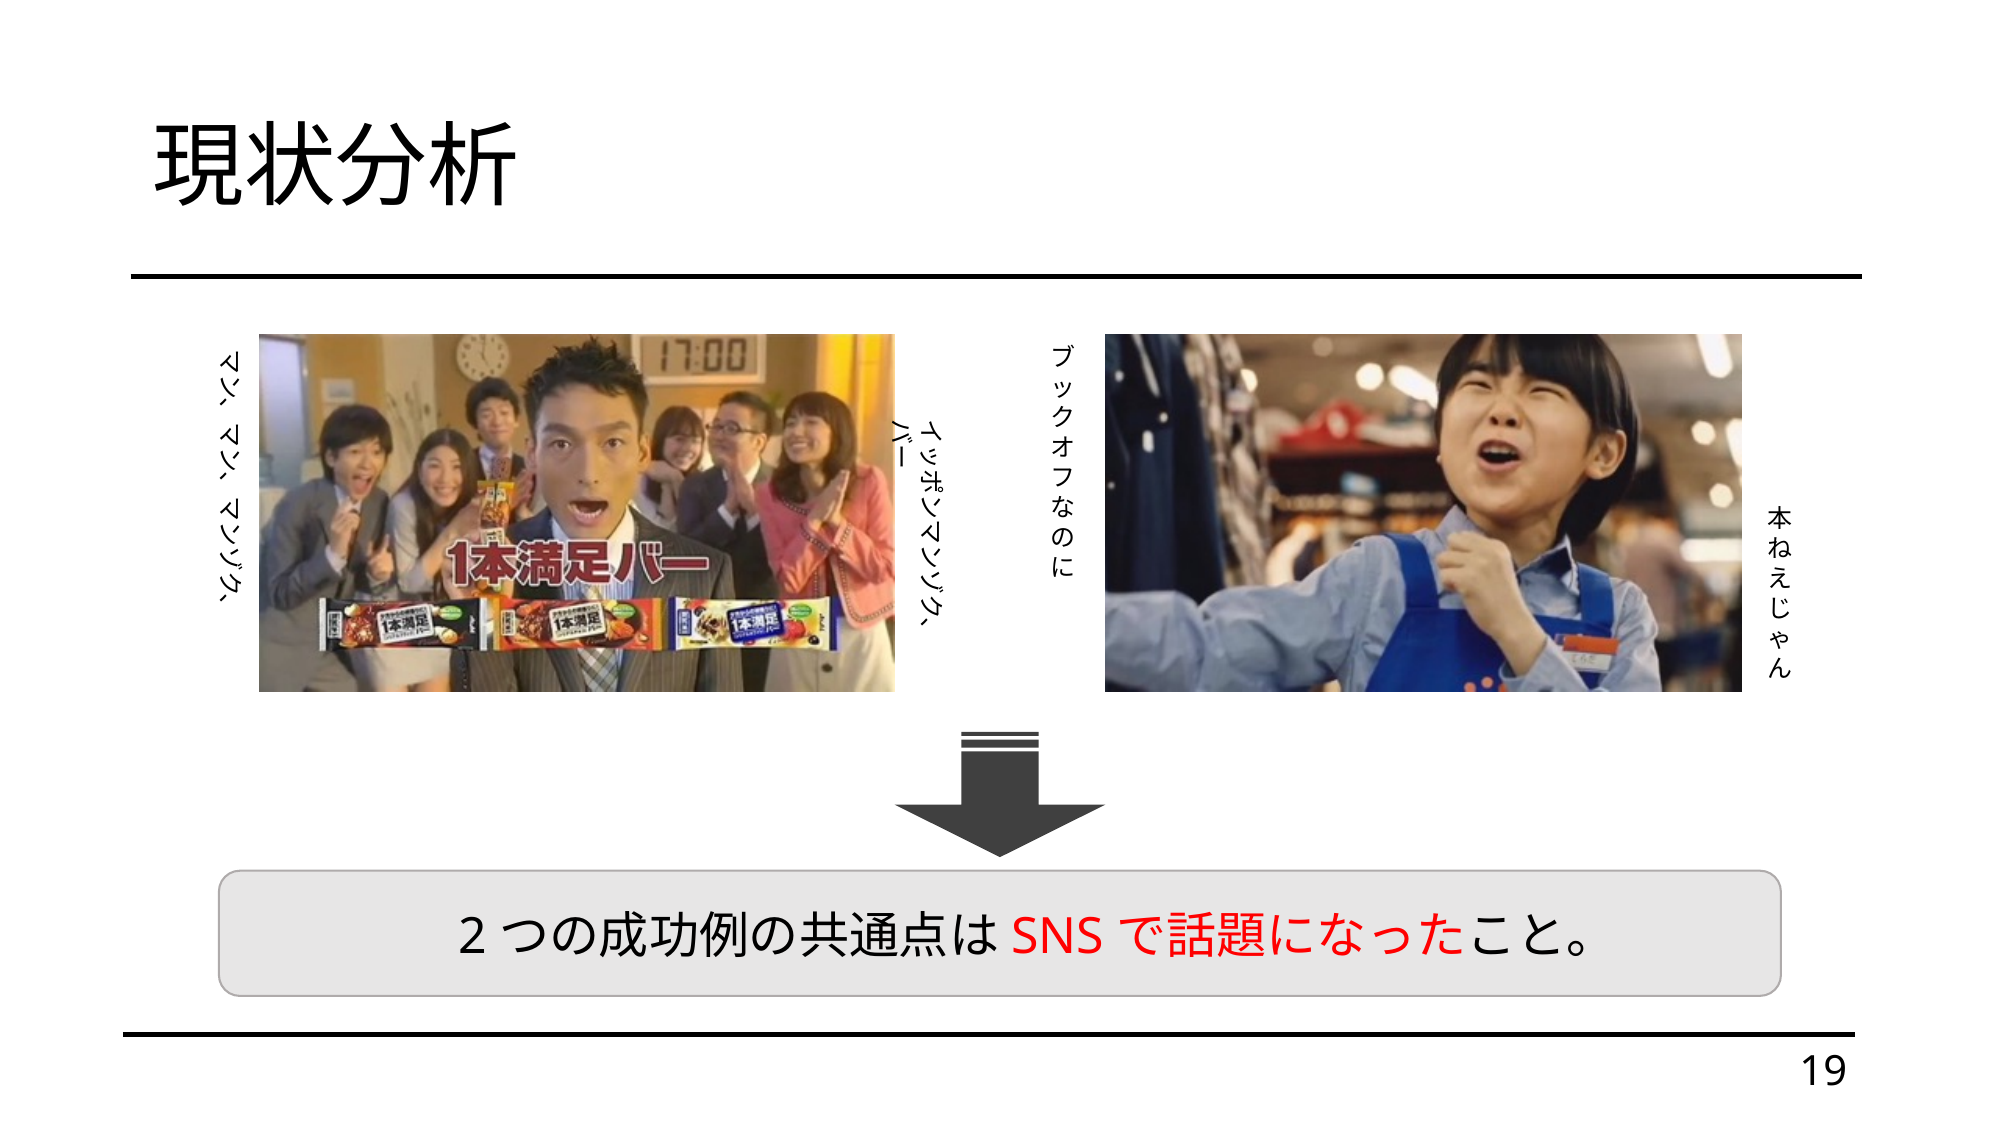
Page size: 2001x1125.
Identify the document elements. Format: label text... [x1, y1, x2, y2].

text_box 本ねえじゃん [1752, 495, 1810, 690]
text_box ブックオフなのに [1035, 334, 1105, 589]
text_box [894, 750, 1106, 859]
text_box マン、マン、マンゾク、 [193, 334, 255, 628]
slide_number 19 [1412, 1042, 1863, 1103]
text_box イッポンマンゾク、バー [894, 404, 956, 703]
text_box [960, 739, 1040, 749]
text_box 2つの成功例の共通点はSNSで話題になったこと。 [217, 869, 1782, 997]
picture [1105, 334, 1742, 693]
picture [259, 334, 895, 693]
text_box [960, 731, 1040, 737]
title 現状分析 [137, 59, 1863, 276]
